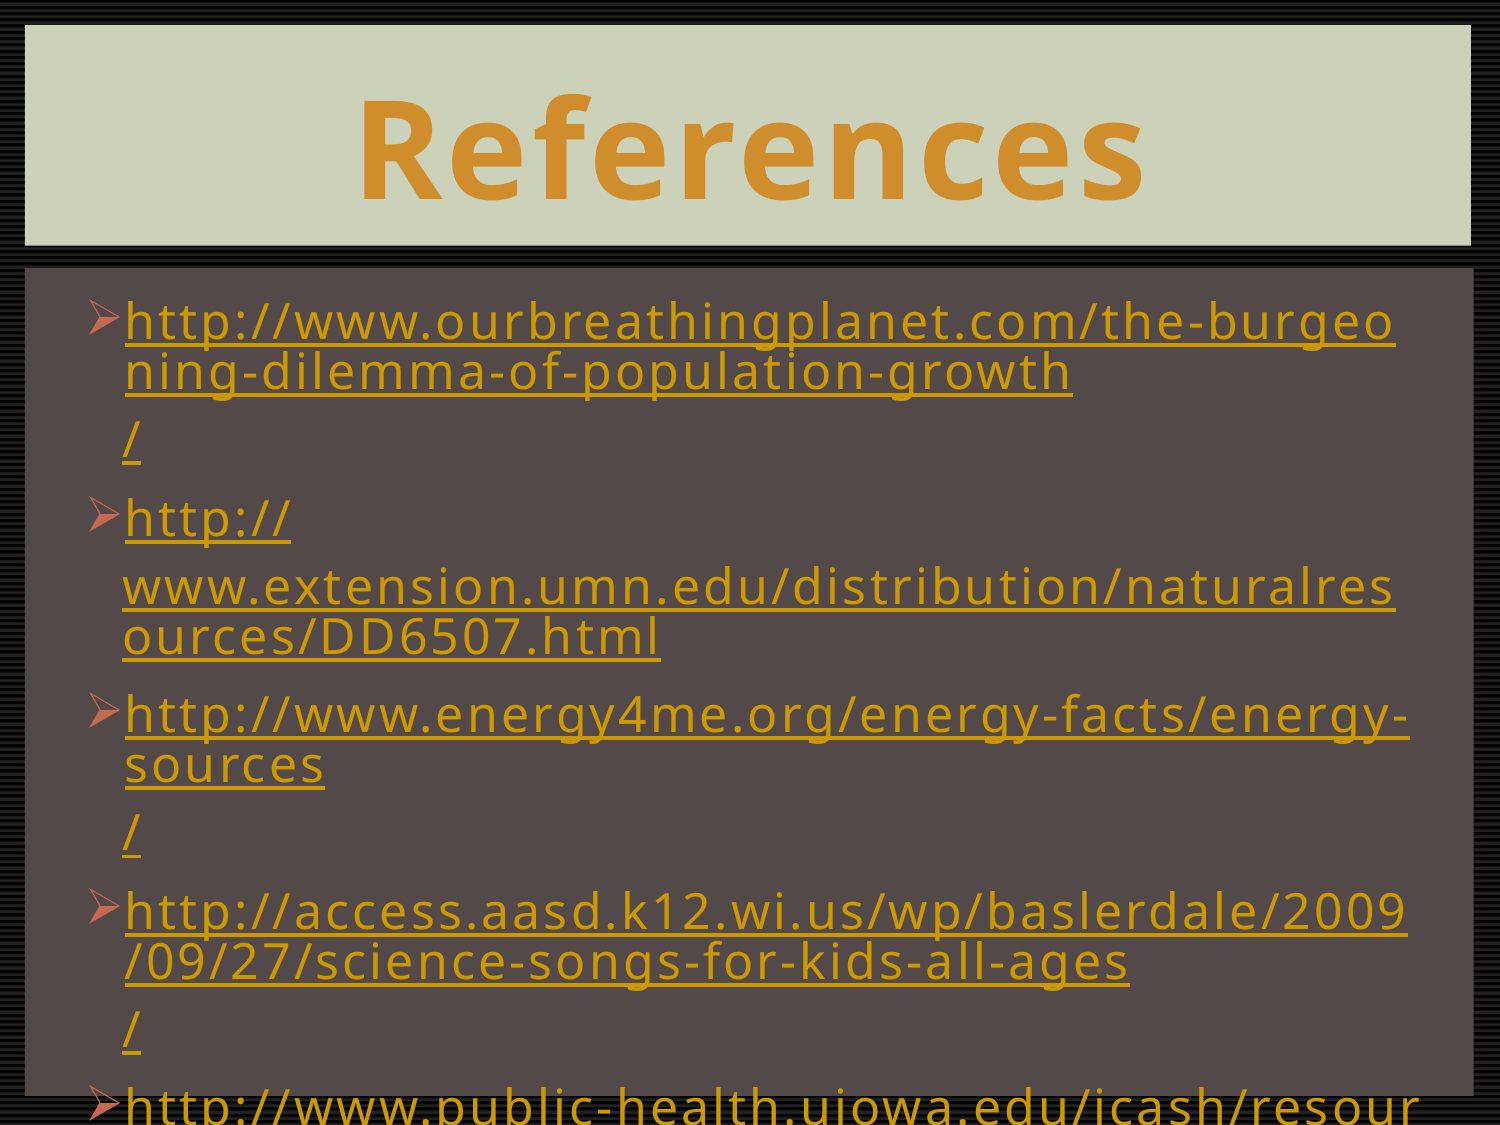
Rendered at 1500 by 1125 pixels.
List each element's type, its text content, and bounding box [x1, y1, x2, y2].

list http://www.ourbreathingplanet.com/the-burgeoning-dilemma-of-population-growth/ http://www.extension.umn.edu/distribution/naturalresources/DD6507.html http://www.energy4me.org/energy-facts/energy-sources/ http://access.aasd.k12.wi.us/wp/baslerdale/2009/09/27/science-songs-for-kids-all-ages/ http://www.public-health.uiowa.edu/icash/resources/first-aid-kit-list.html [62, 281, 1442, 1075]
title References [309, 43, 1191, 247]
